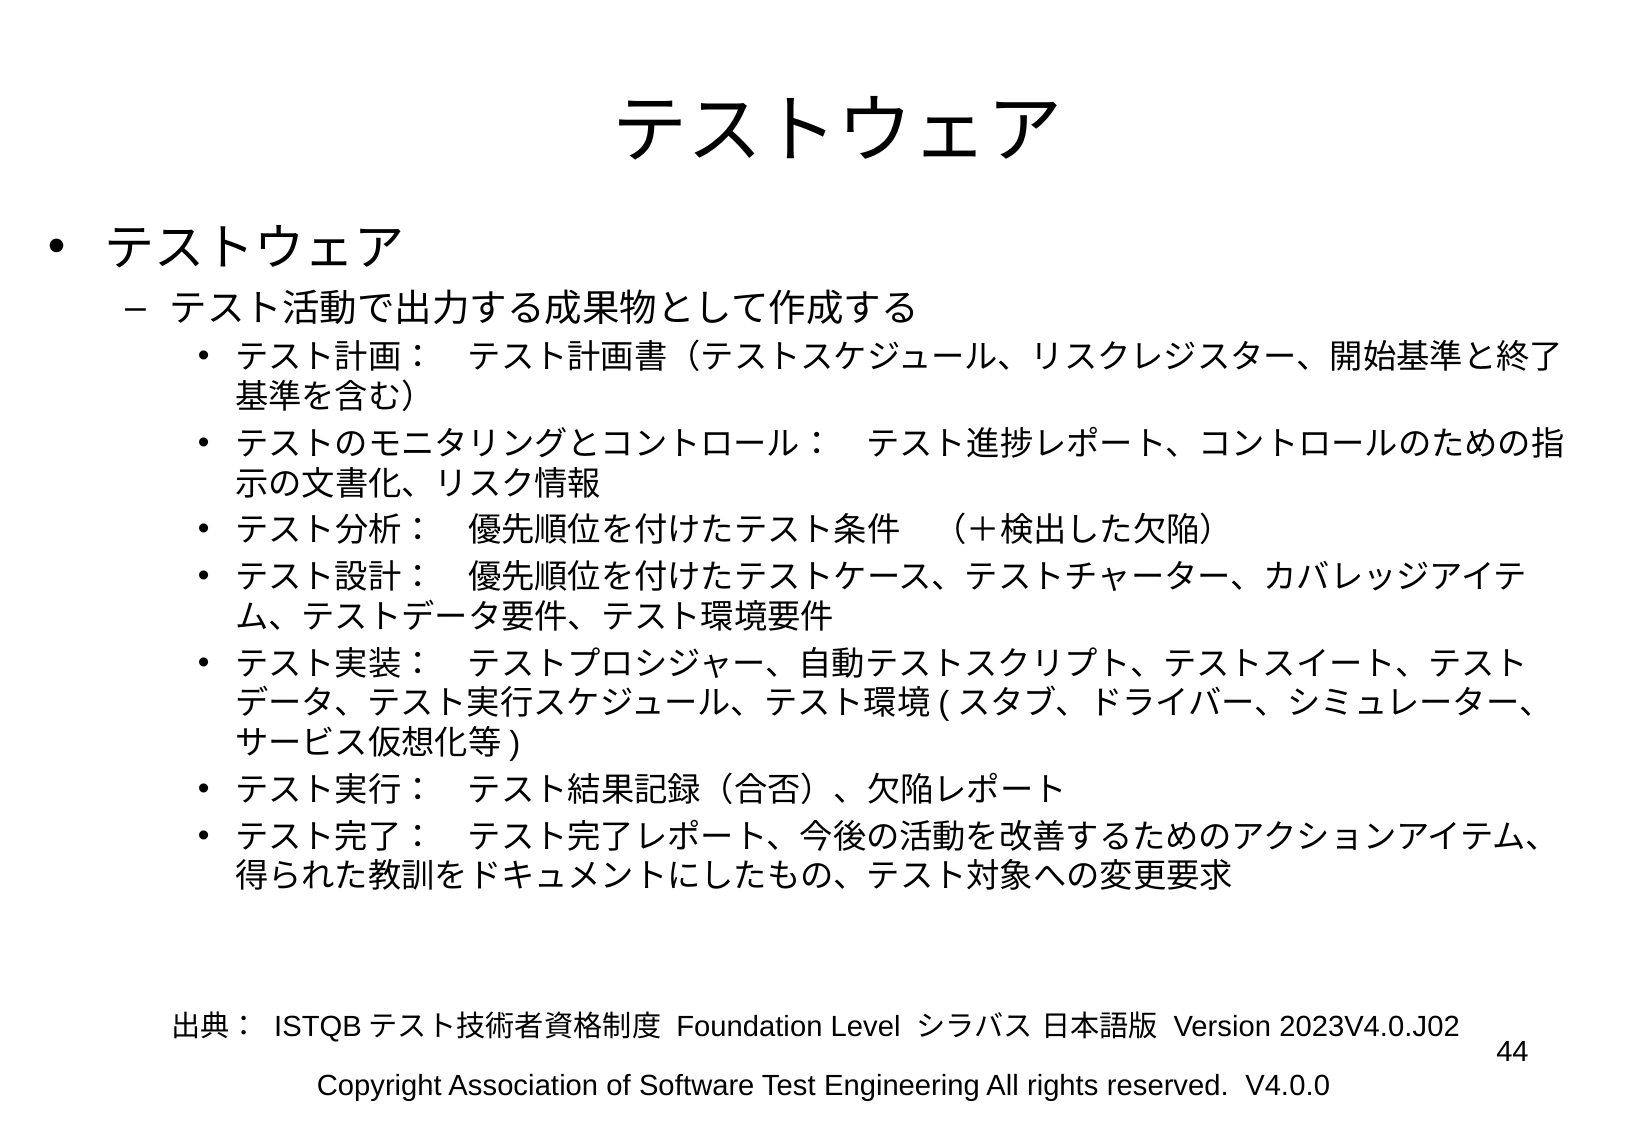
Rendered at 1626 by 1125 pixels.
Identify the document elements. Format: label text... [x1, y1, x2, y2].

slide_number ‹#› [1164, 1050, 1544, 1103]
text_box 出典： ISTQBテスト技術者資格制度 Foundation Level シラバス 日本語版 Version 2023V4.0.J02 [51, 999, 1580, 1050]
title テストウェア [137, 87, 1538, 167]
list テストウェア テスト活動で出力する成果物として作成する テスト計画： テスト計画書（テストスケジュール、リスクレジスター、開始基準と終了基準を含む） テストのモニタリングとコントロール： テスト進捗レポート、コントロールのための指示の文書化、リスク情報 テスト分析： 優先順位を付けたテスト条件 （＋検出した欠陥） テスト設計： 優先順位を付けたテストケース、テストチャーター、カバレッジアイテム、テストデータ要件、テスト環境要件 テスト実装： テストプロシジャー、自動テストスクリプト、テストスイート、テストデータ、テスト実行スケジュール、テスト環境(スタブ、ドライバー、シミュレーター、サービス仮想化等) テスト実行： テスト結果記録（合否）、欠陥レポート テスト完了： テスト完了レポート、今後の活動を改善するためのアクションアイテム、得られた教訓をドキュメントにしたもの、テスト対象への変更要求 [32, 208, 1604, 1035]
footer Copyright Association of Software Test Engineering All rights reserved. V4.0.0 [233, 1058, 1164, 1103]
